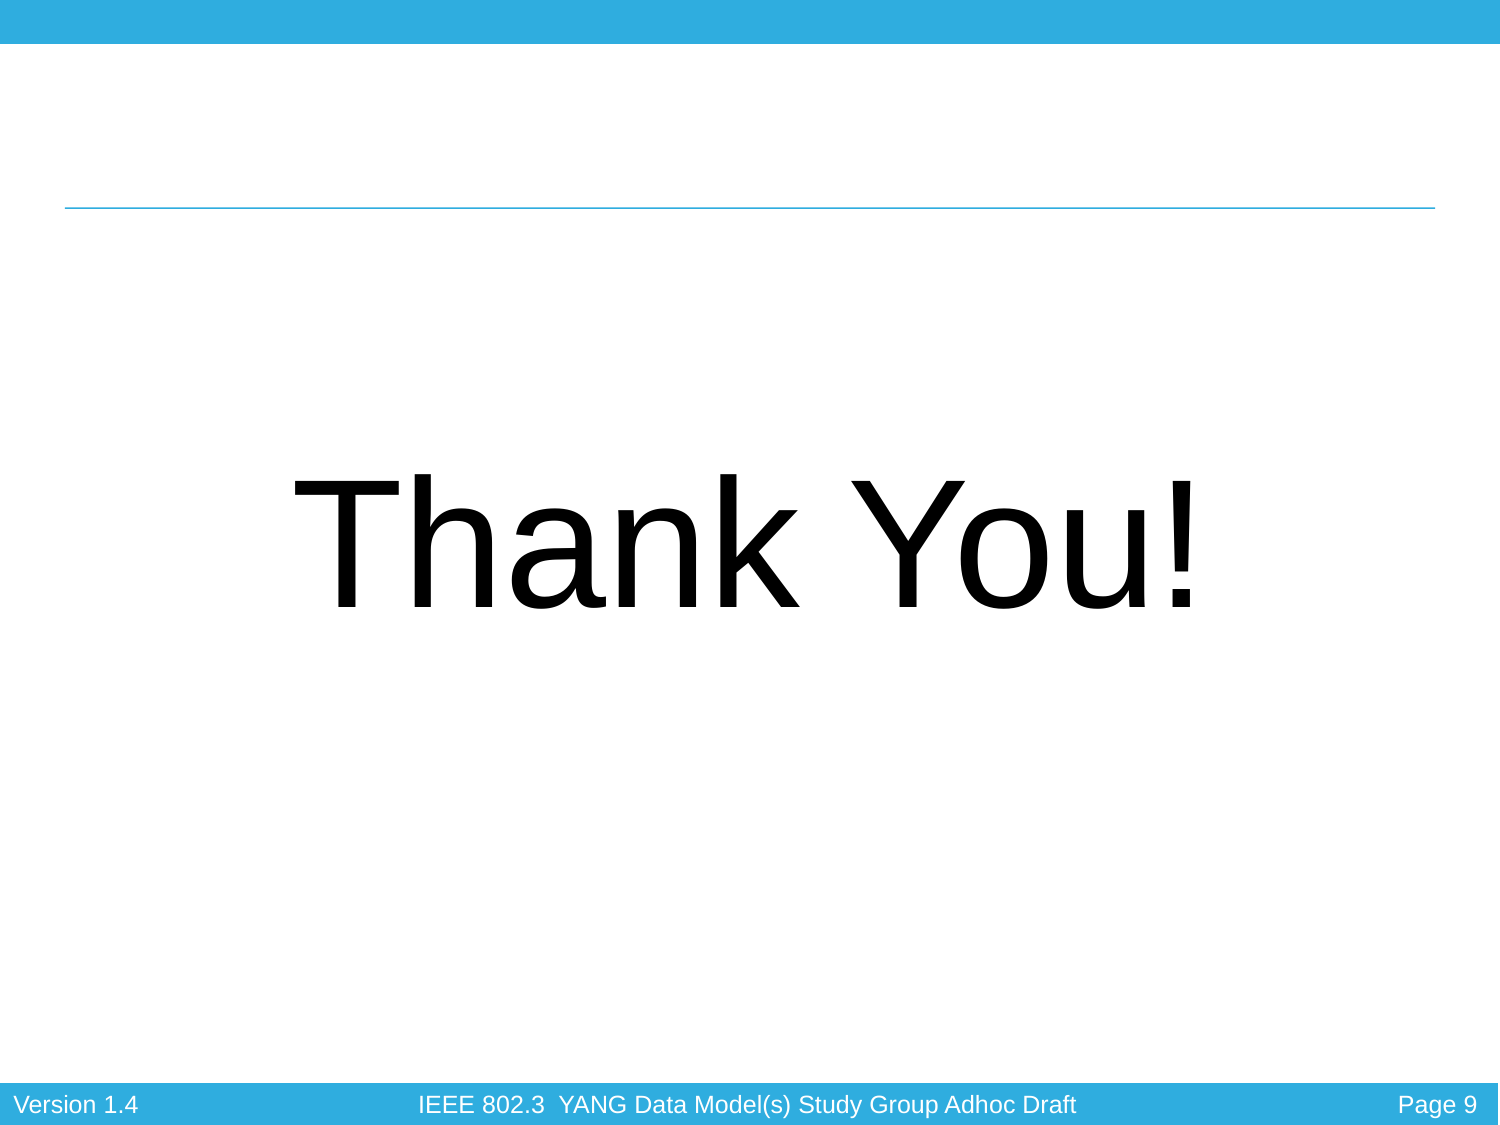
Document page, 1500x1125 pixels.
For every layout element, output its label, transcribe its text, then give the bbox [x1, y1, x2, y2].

subtitle Thank You! [224, 416, 1276, 705]
